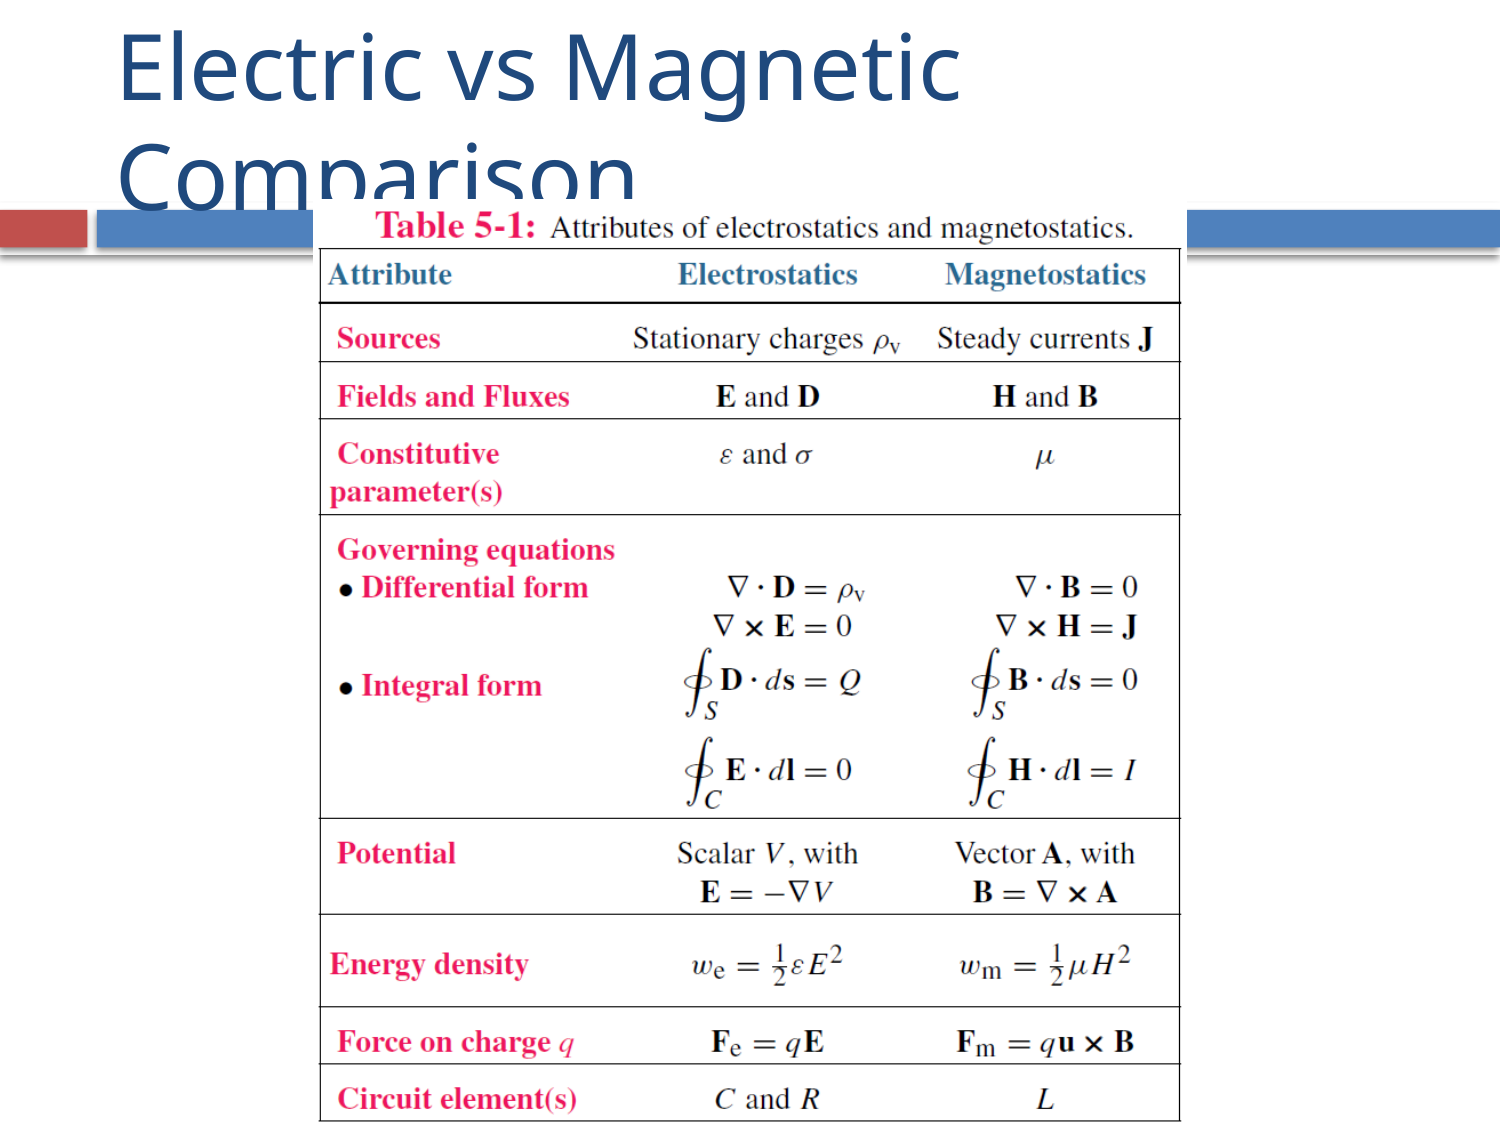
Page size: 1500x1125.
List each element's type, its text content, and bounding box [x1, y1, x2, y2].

picture [313, 199, 1187, 1125]
text_box Electric vs Magnetic Comparison [100, 37, 1438, 200]
